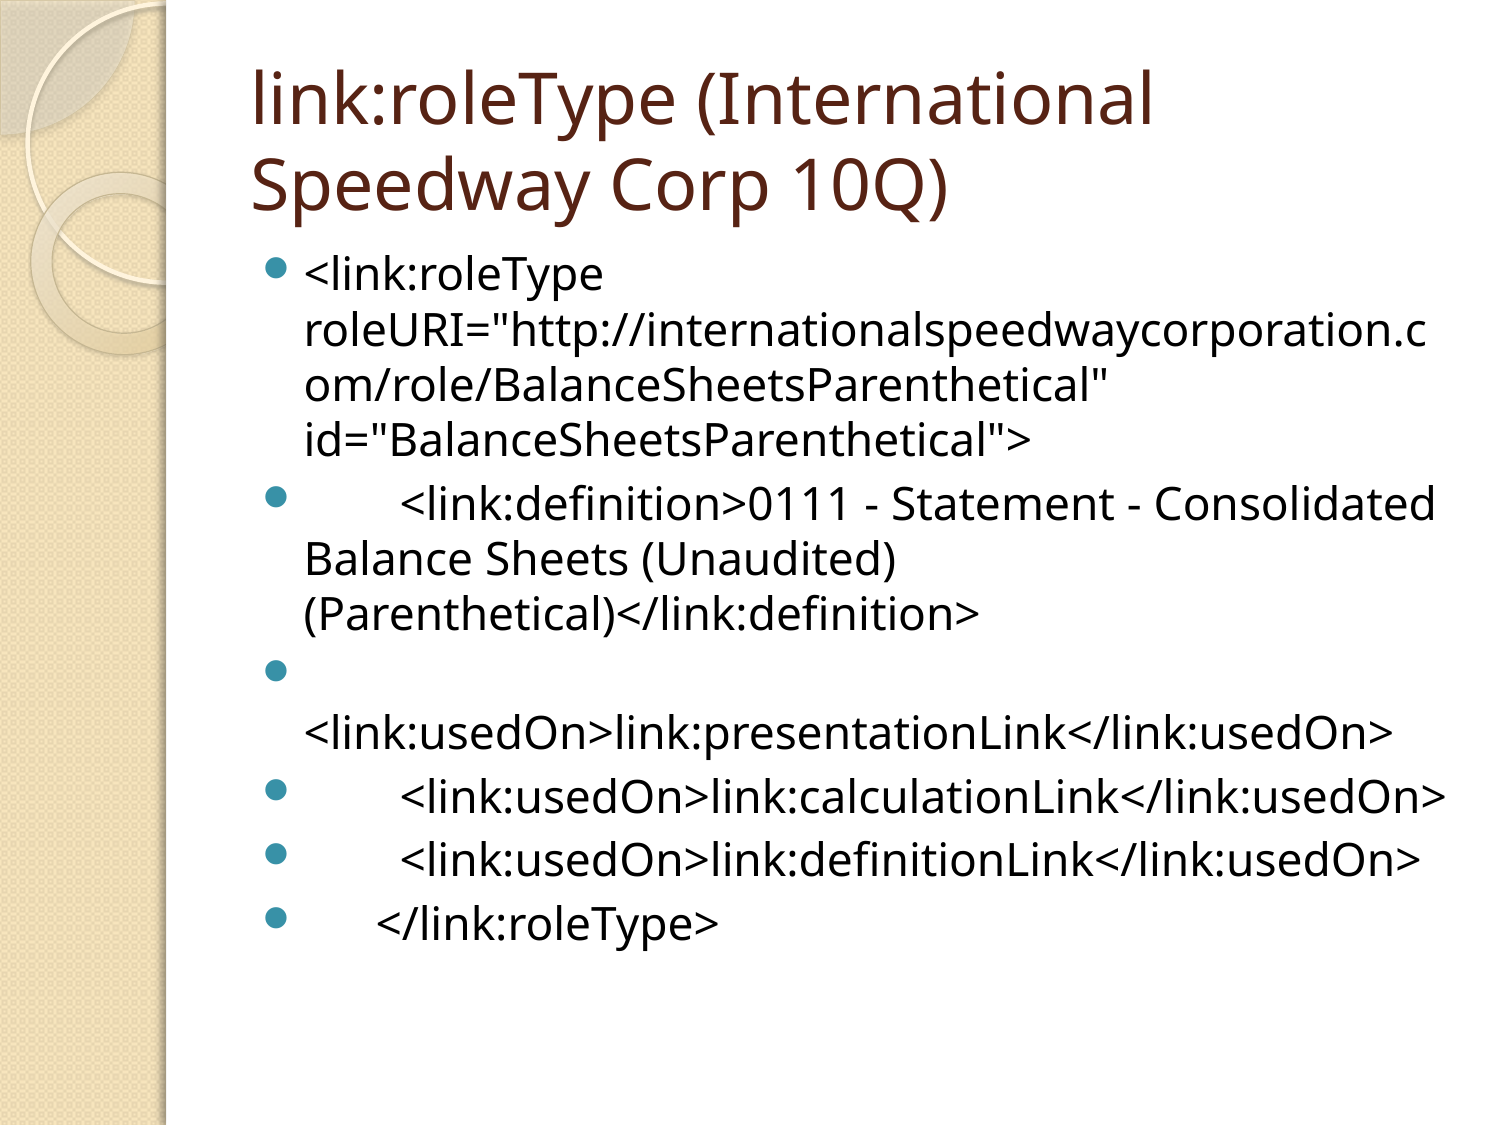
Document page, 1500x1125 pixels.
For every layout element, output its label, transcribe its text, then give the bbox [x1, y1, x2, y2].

title link:roleType (International Speedway Corp 10Q) [235, 45, 1466, 233]
list <link:roleType roleURI="http://internationalspeedwaycorporation.com/role/BalanceSheetsParenthetical" id="BalanceSheetsParenthetical"> <link:definition>0111 - Statement - Consolidated Balance Sheets (Unaudited) (Parenthetical)</link:definition> <link:usedOn>link:presentationLink</link:usedOn> <link:usedOn>link:calculationLink</link:usedOn> <link:usedOn>link:definitionLink</link:usedOn> </link:roleType> [235, 237, 1466, 1025]
